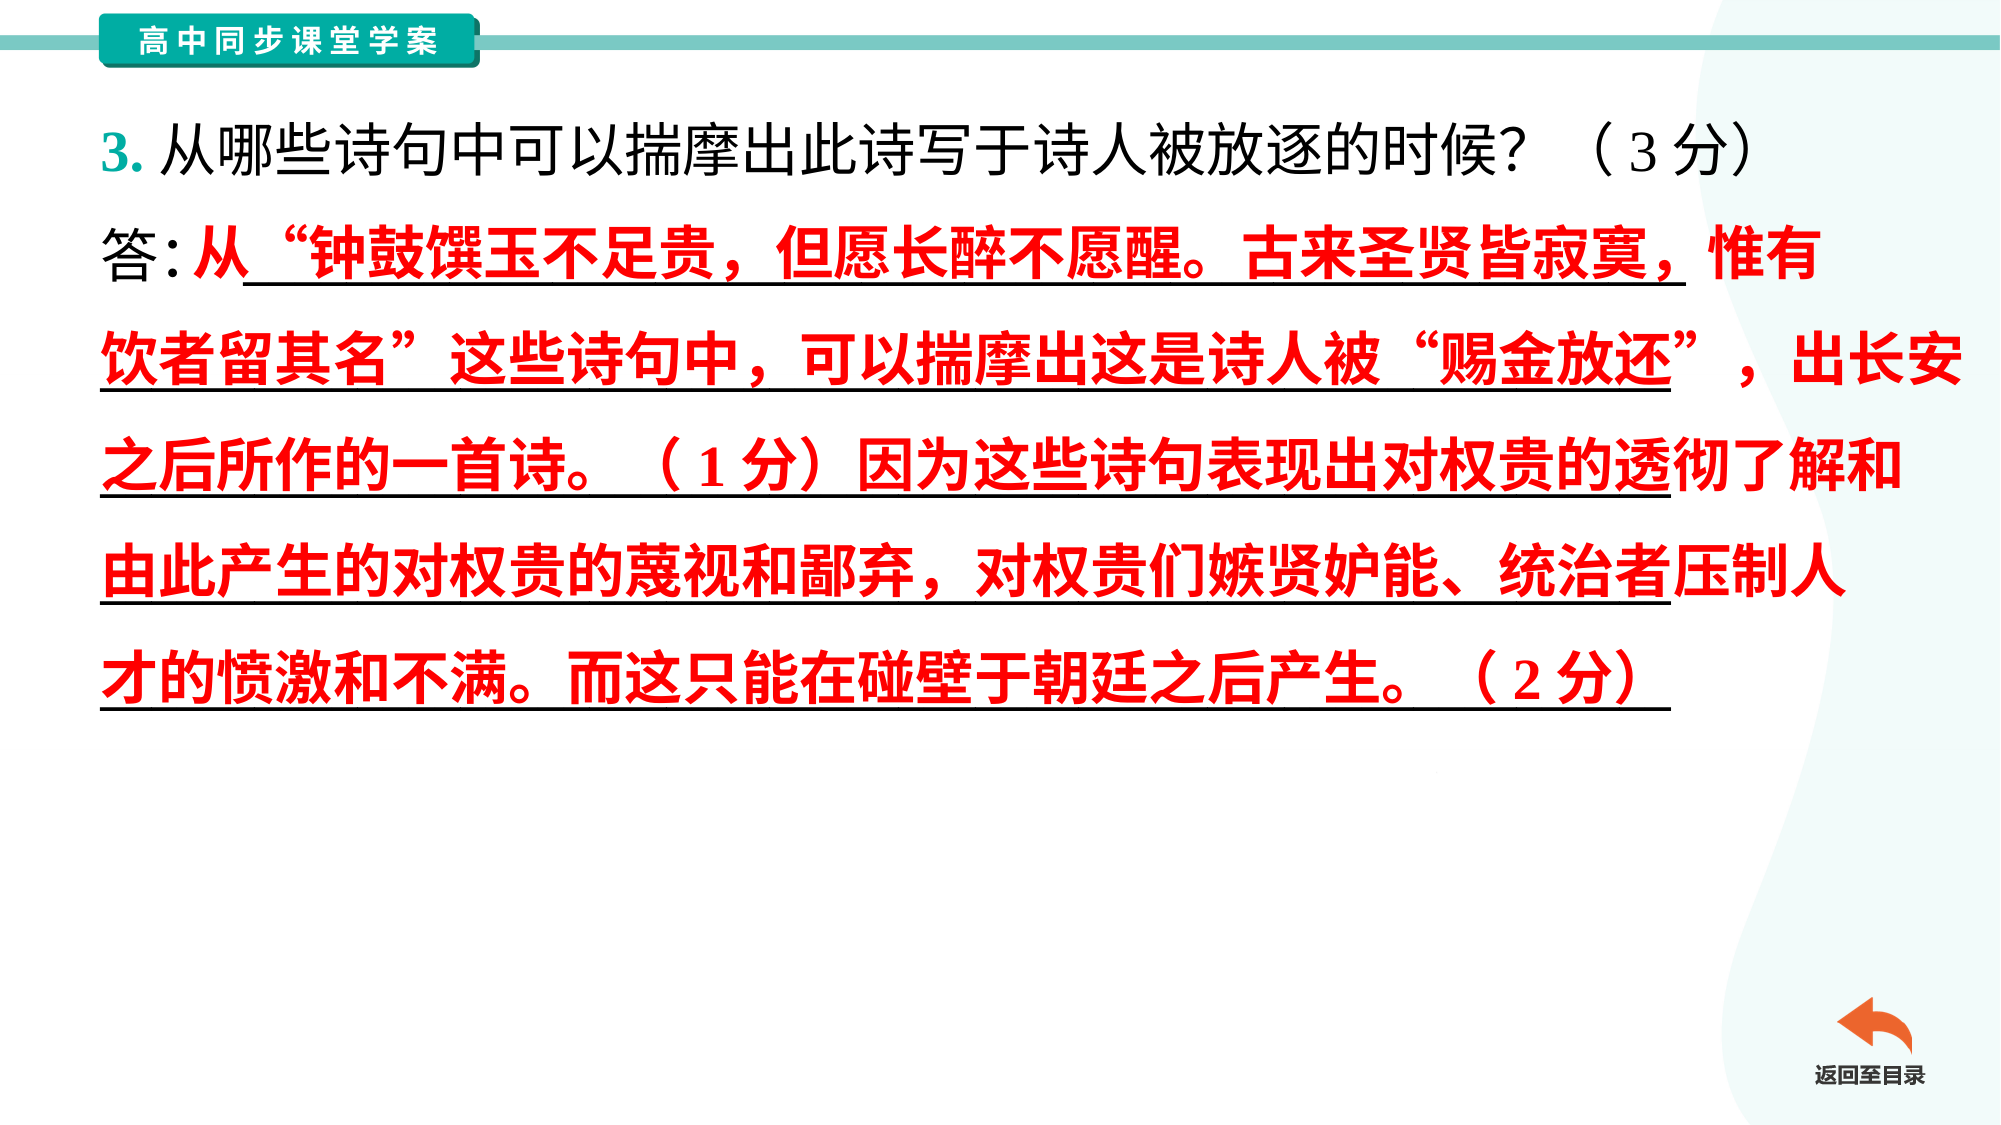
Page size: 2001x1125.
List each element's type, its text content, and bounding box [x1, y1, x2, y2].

text_box 3.从哪些诗句中可以揣摩出此诗写于诗人被放逐的时候？（3分） 答： ________________________________________________________ _____________________________________________________________ _____________________________________________________________ _____________________________________________________________ _____________________________________________________________ [100, 76, 1899, 179]
text_box 3.从哪些诗句中可以揣摩出此诗写于诗人被放逐的时候？（3分） 答： ________________________________________________________ _____________________________________________________________ _____________________________________________________________ _____________________________________________________________ _____________________________________________________________ [100, 711, 1899, 715]
text_box 从“钟鼓馔玉不足贵，但愿长醉不愿醒。古来圣贤皆寂寞，惟有 饮者留其名”这些诗句中，可以揣摩出这是诗人被“赐金放还”，出长安 之后所作的一首诗。（1分）因为这些诗句表现出对权贵的透彻了解和 由此产生的对权贵的蔑视和鄙弃，对权贵们嫉贤妒能、统治者压制人 才的愤激和不满。而这只能在碰壁于朝廷之后产生。（2分） [100, 179, 1899, 711]
picture [0, 0, 2000, 1125]
